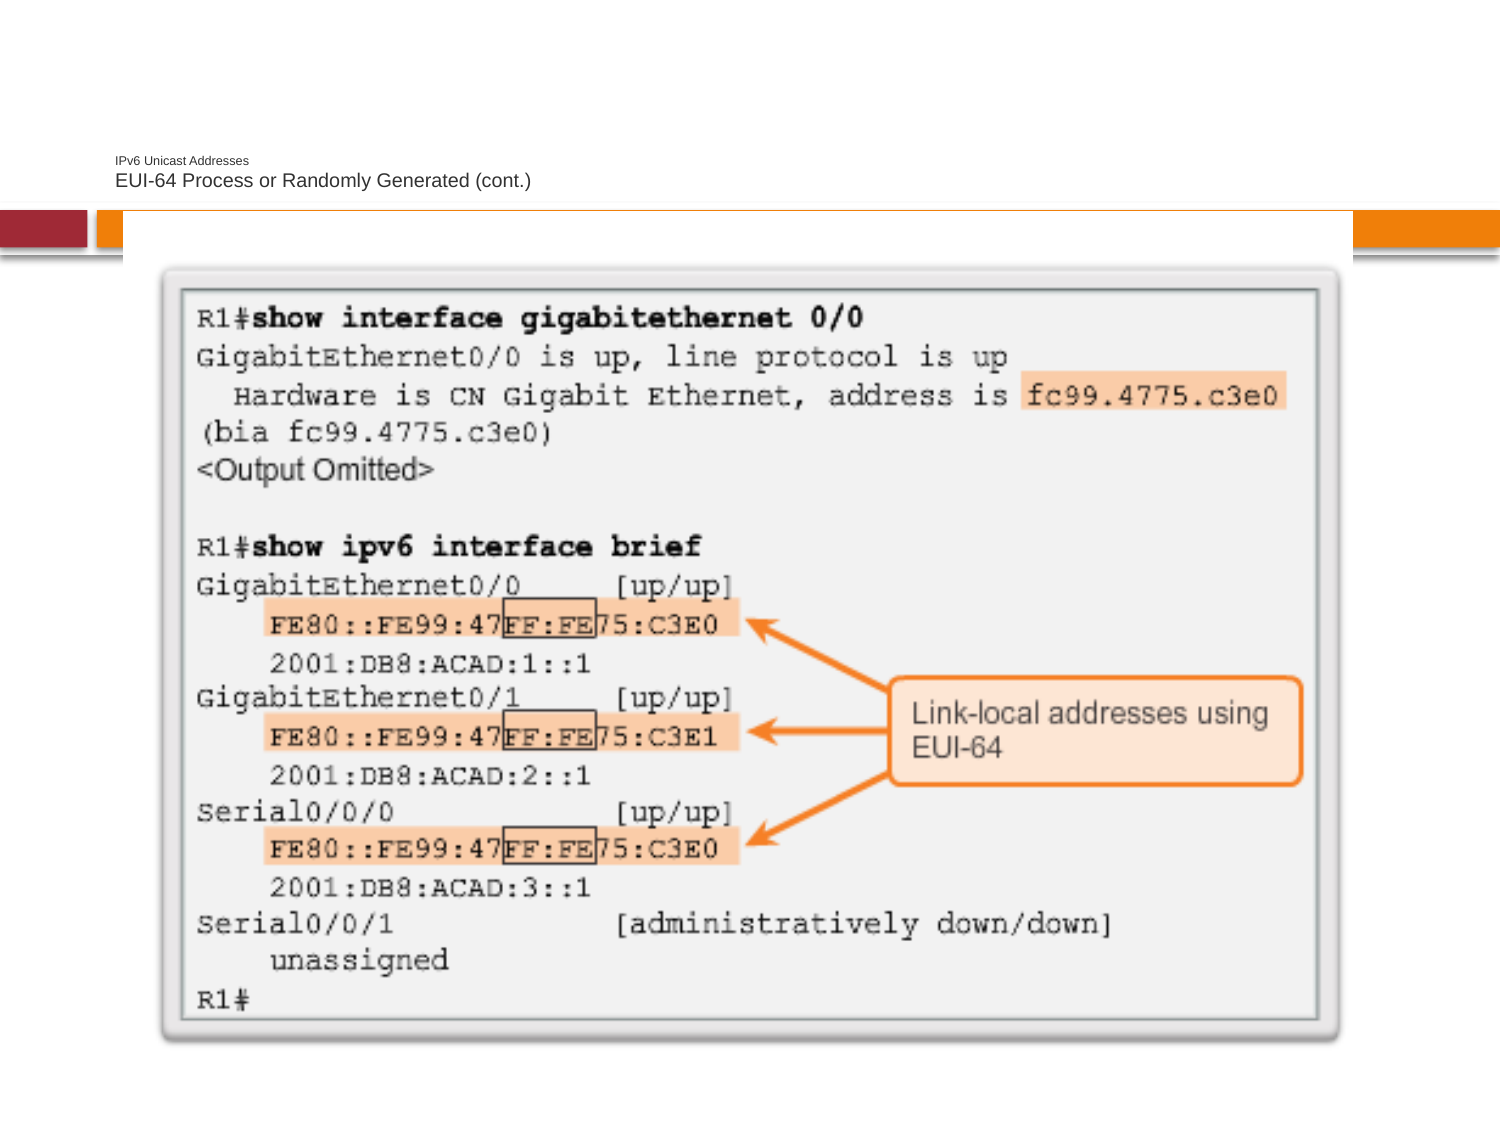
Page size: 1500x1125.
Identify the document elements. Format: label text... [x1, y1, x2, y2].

title IPv6 Unicast Addresses EUI-64 Process or Randomly Generated (cont.) [100, 37, 1438, 200]
picture [123, 210, 1353, 1071]
